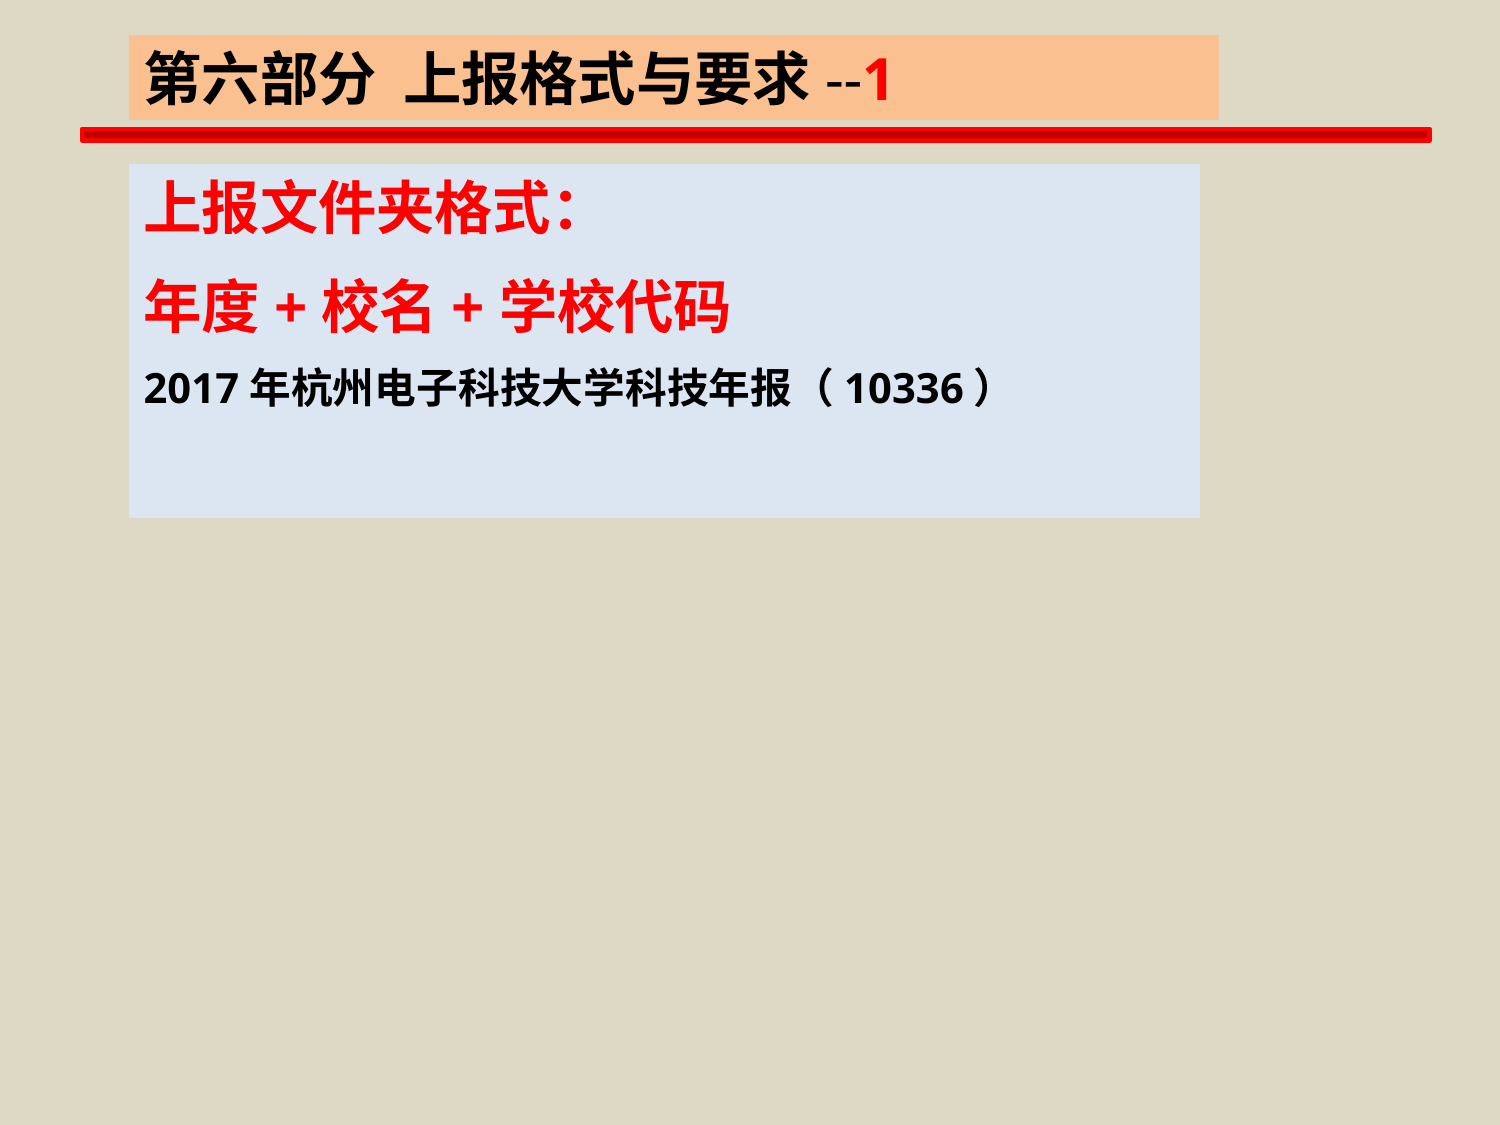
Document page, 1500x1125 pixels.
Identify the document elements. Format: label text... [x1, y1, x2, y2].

text_box 第六部分 上报格式与要求--1 [128, 35, 1219, 120]
text_box [80, 127, 1432, 143]
text_box [117, 152, 1348, 348]
text_box 上报文件夹格式： 年度+校名+学校代码 2017年杭州电子科技大学科技年报（10336） [128, 164, 1200, 518]
